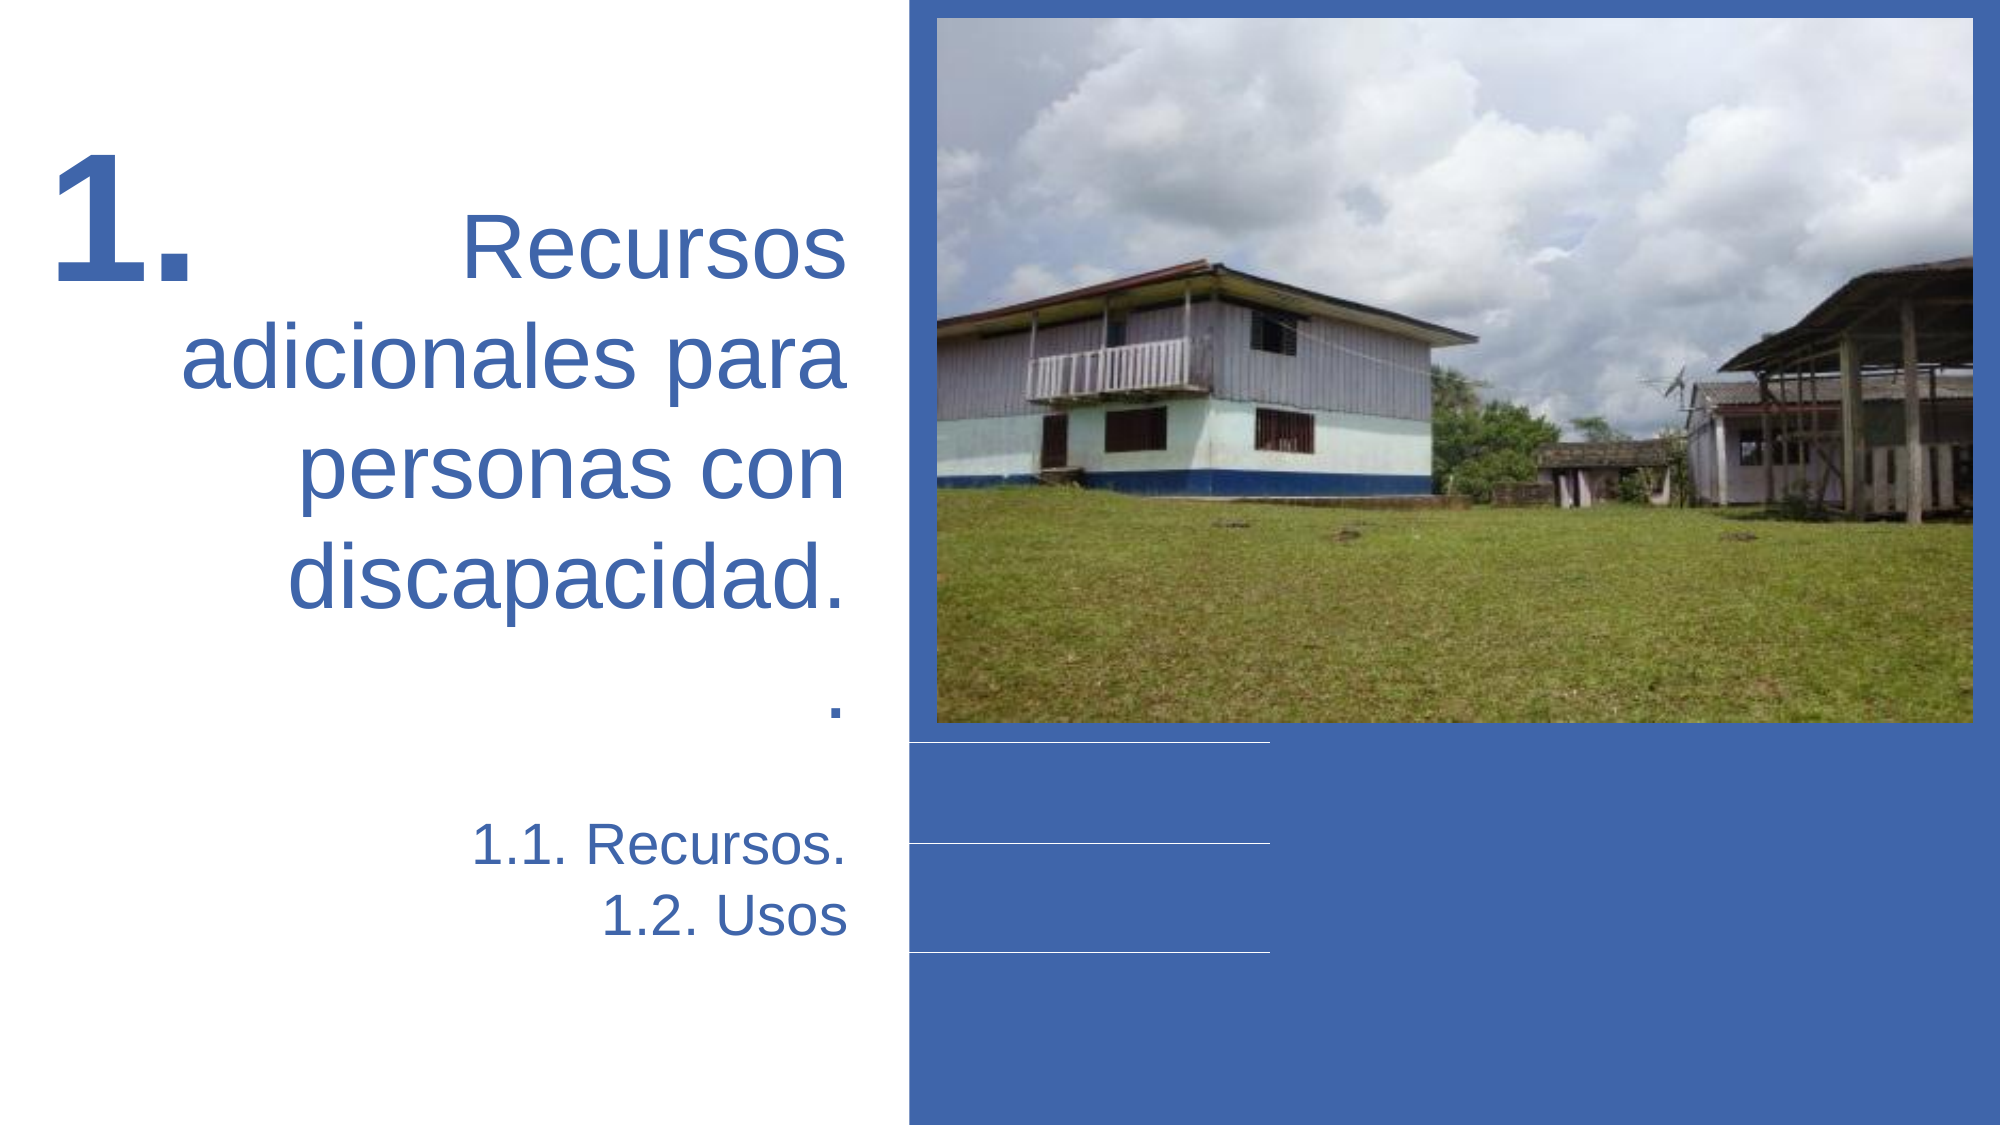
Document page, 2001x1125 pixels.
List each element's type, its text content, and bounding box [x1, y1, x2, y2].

text_box [908, 0, 2000, 1125]
text_box Recursos adicionales para personas con discapacidad. . 1.1. Recursos. 1.2. Usos [151, 179, 864, 954]
picture [937, 18, 1973, 723]
text_box 1. [32, 91, 304, 326]
